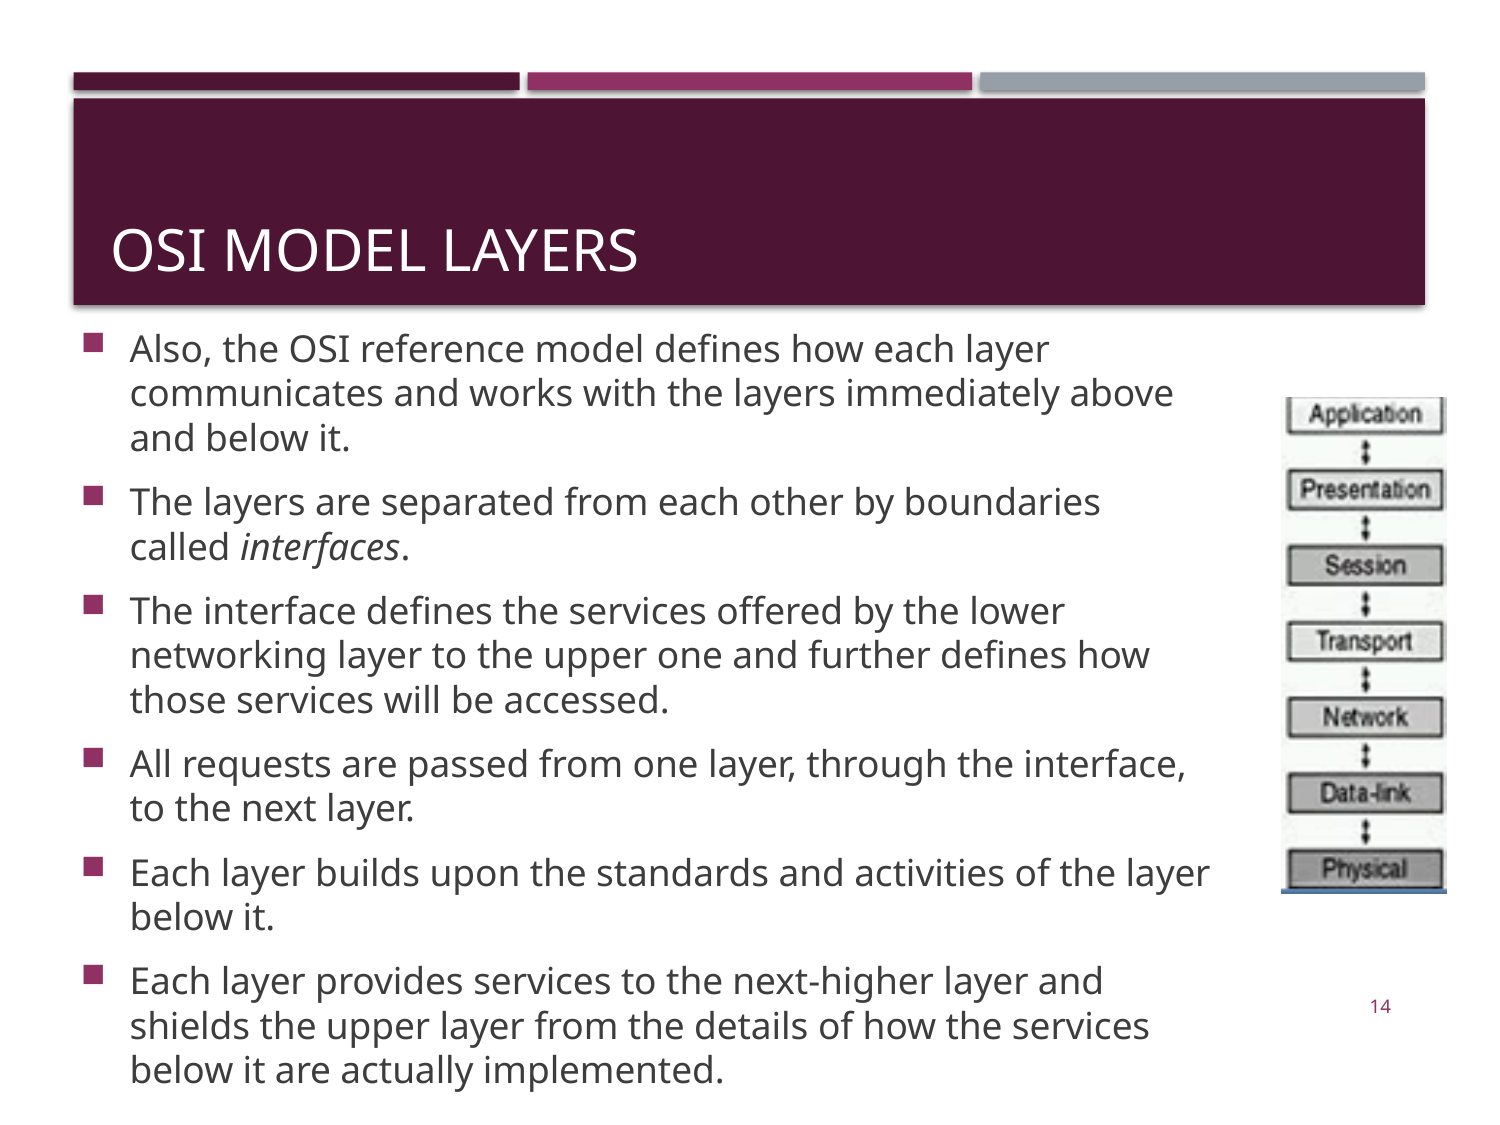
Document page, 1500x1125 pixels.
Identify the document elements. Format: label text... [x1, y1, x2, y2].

title OSI Model Layers [95, 112, 1406, 291]
slide_number 14 [1279, 977, 1406, 1037]
list Also, the OSI reference model defines how each layer communicates and works with the layers immediately above and below it. The layers are separated from each other by boundaries called interfaces. The interface defines the services offered by the lower networking layer to the upper one and further defines how those services will be accessed. All requests are passed from one layer, through the interface, to the next layer. Each layer builds upon the standards and activities of the layer below it. Each layer provides services to the next-higher layer and shields the upper layer from the details of how the services below it are actually implemented. [64, 314, 1230, 1102]
picture [1280, 396, 1448, 894]
